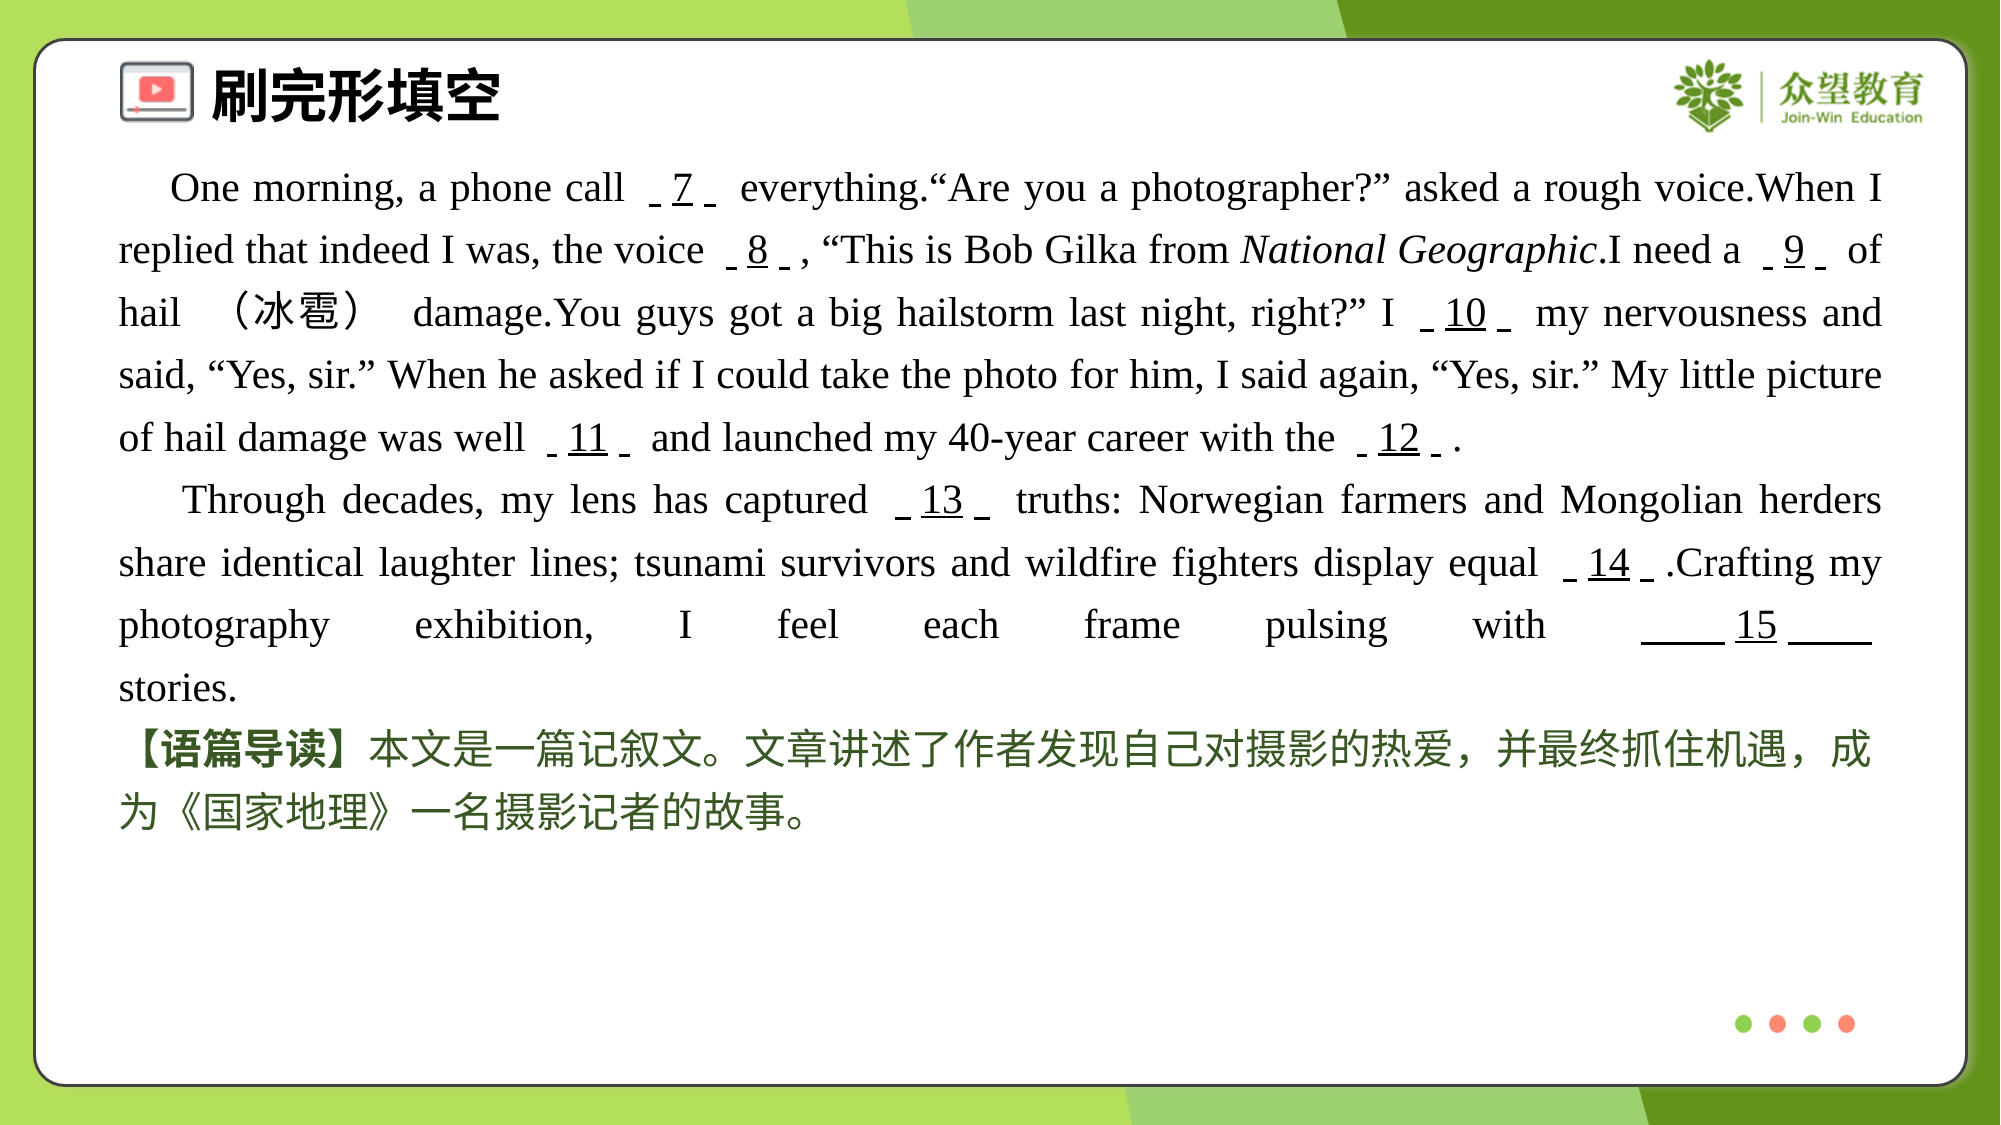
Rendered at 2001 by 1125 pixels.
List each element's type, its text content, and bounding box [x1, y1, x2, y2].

text_box One morning, a phone call . .7. . everything.“Are you a photographer?” asked a rough voice.When I replied that indeed I was, the voice . .8. ., “This is Bob Gilka from National Geographic.I need a . .9. . of hail （冰雹） damage.You guys got a big hailstorm last night, right?” I . .10. . my nervousness and said, “Yes, sir.” When he asked if I could take the photo for him, I said again, “Yes, sir.” My little picture of hail damage was well . .11. . and launched my 40-year career with the . .12. .. Through decades, my lens has captured . .13. . truths: Norwegian farmers and Mongolian herders share identical laughter lines; tsunami survivors and wildfire fighters display equal . .14. ..Crafting my photography exhibition, I feel each frame pulsing with . .15. . stories.#4 [118, 146, 1883, 704]
picture [0, 0, 2000, 1125]
text_box 【语篇导读】本文是一篇记叙文。文章讲述了作者发现自己对摄影的热爱，并最终抓住机遇，成为《国家地理》一名摄影记者的故事。 [118, 710, 1883, 831]
